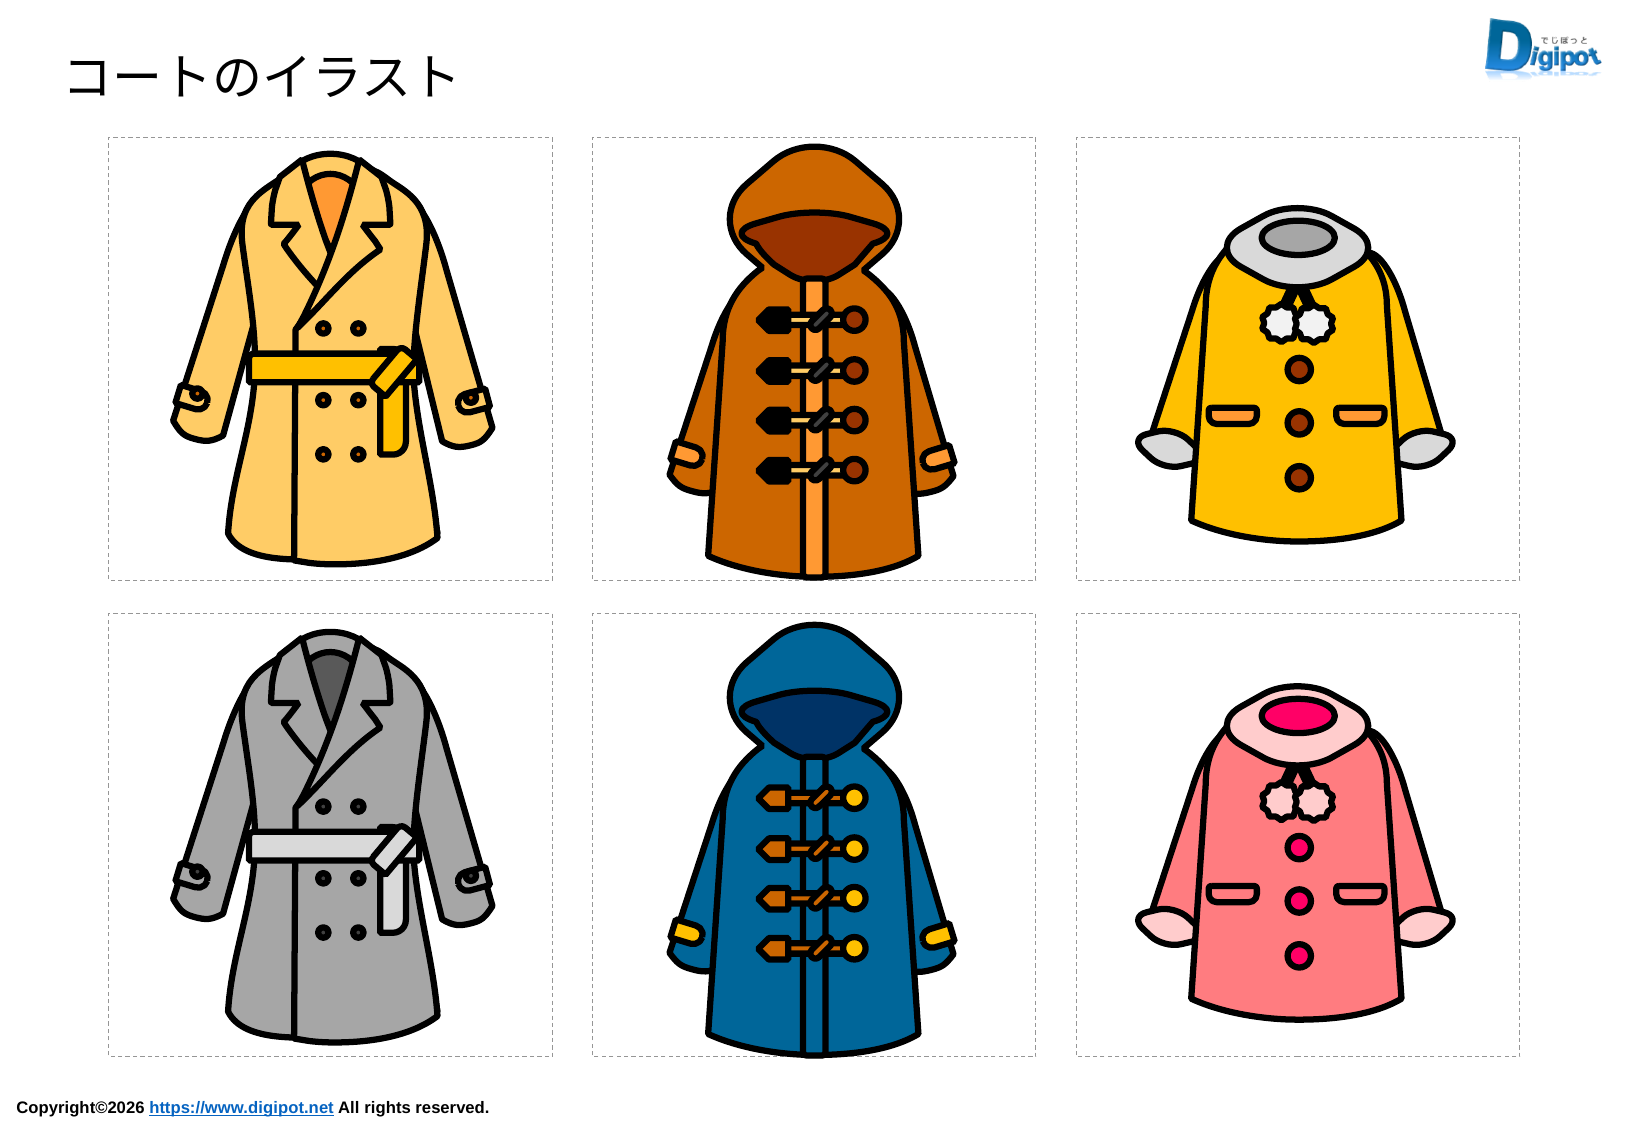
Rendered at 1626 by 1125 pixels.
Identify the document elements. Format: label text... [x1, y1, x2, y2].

text_box コートのイラスト [47, 38, 477, 113]
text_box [1137, 686, 1454, 1020]
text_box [672, 624, 953, 1056]
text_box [672, 146, 953, 578]
picture [1485, 18, 1602, 82]
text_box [1137, 208, 1454, 542]
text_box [177, 153, 489, 565]
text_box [177, 631, 489, 1043]
